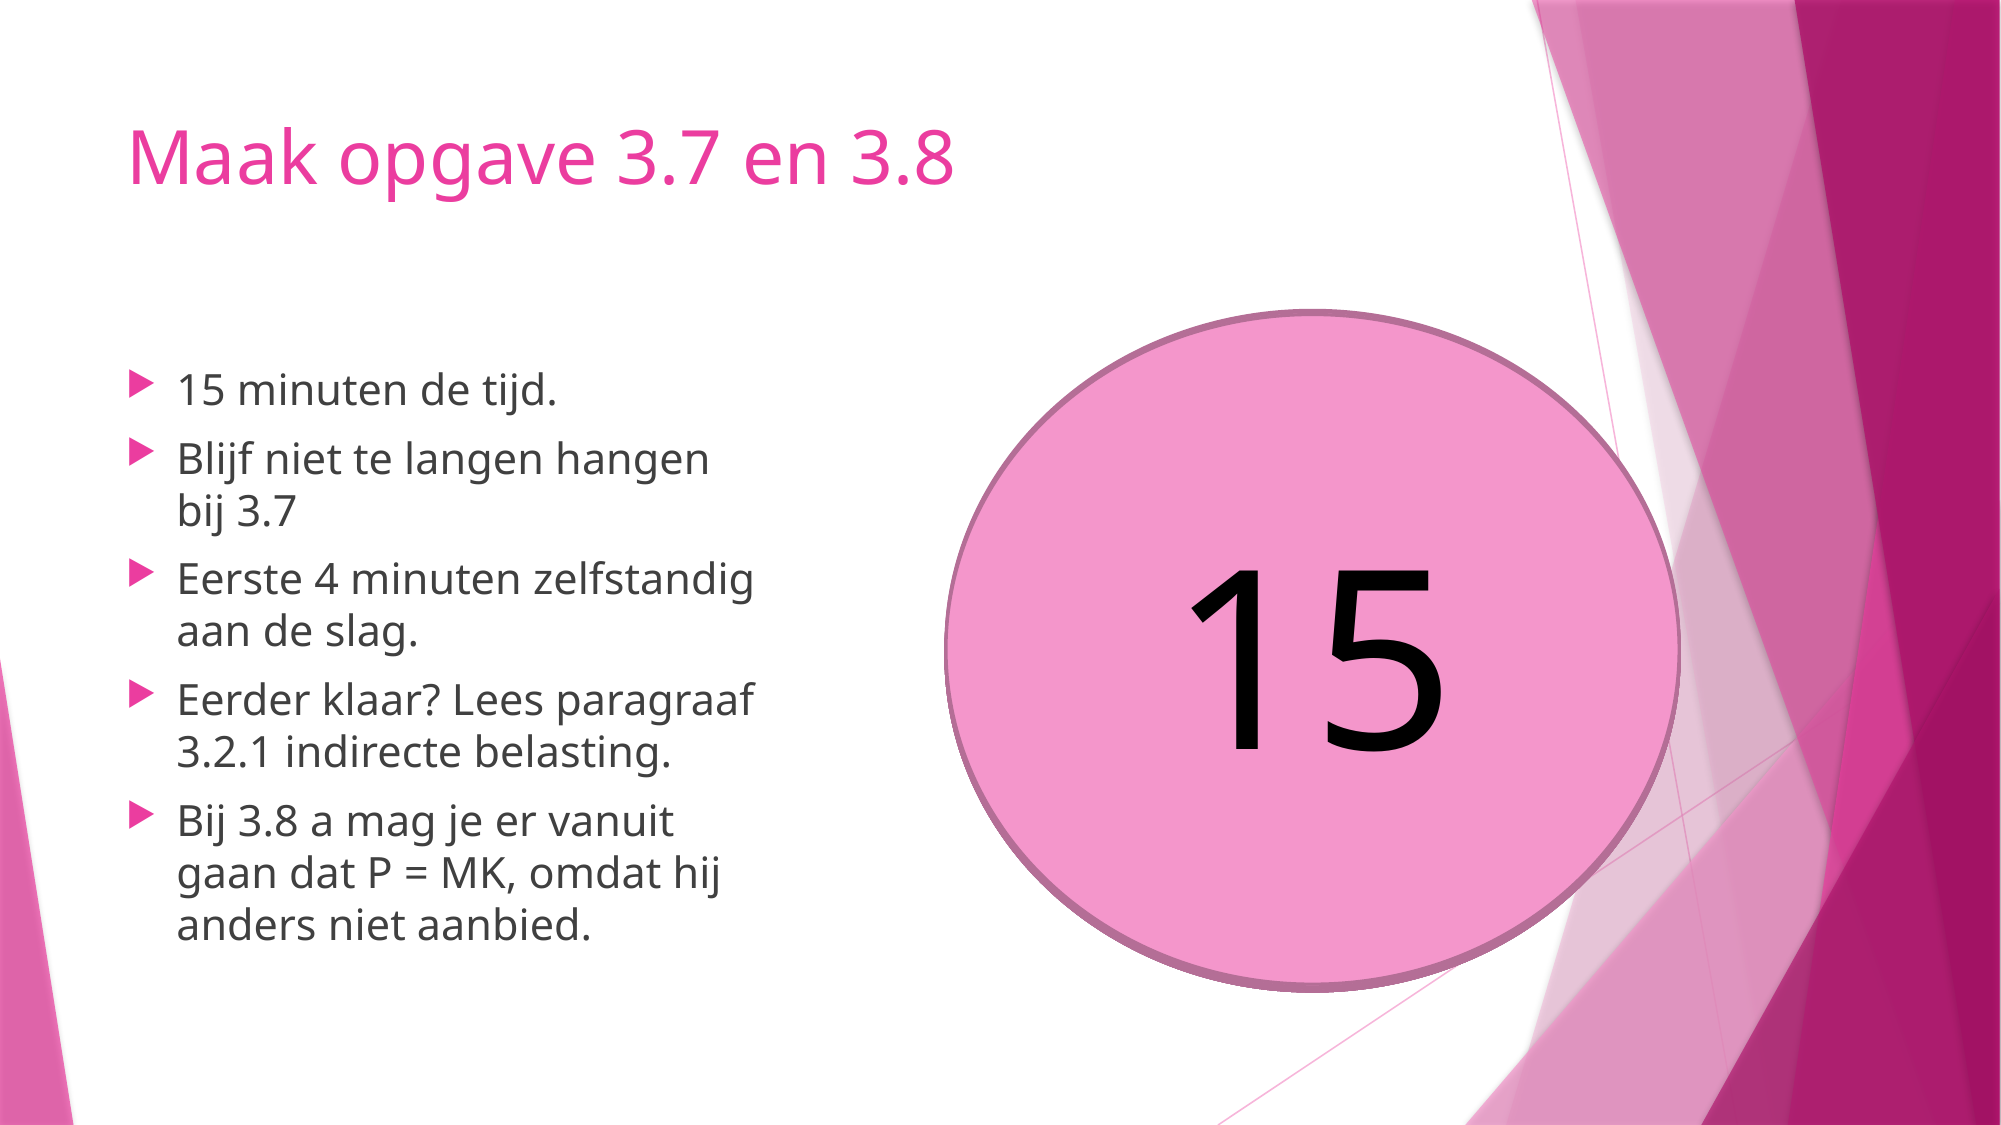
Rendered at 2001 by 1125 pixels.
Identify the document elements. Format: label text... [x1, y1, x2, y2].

text_box 14 [960, 750, 1663, 989]
text_box 7 [961, 748, 1667, 993]
text_box 15 [944, 312, 1681, 986]
list 15 minuten de tijd. Blijf niet te langen hangen bij 3.7 Eerste 4 minuten zelfstandig aan de slag. Eerder klaar? Lees paragraaf 3.2.1 indirecte belasting. Bij 3.8 a mag je er vanuit gaan dat P = MK, omdat hij anders niet aanbied. [111, 354, 774, 992]
text_box 12 [958, 310, 1668, 558]
title Maak opgave 3.7 en 3.8 [111, 101, 1522, 319]
